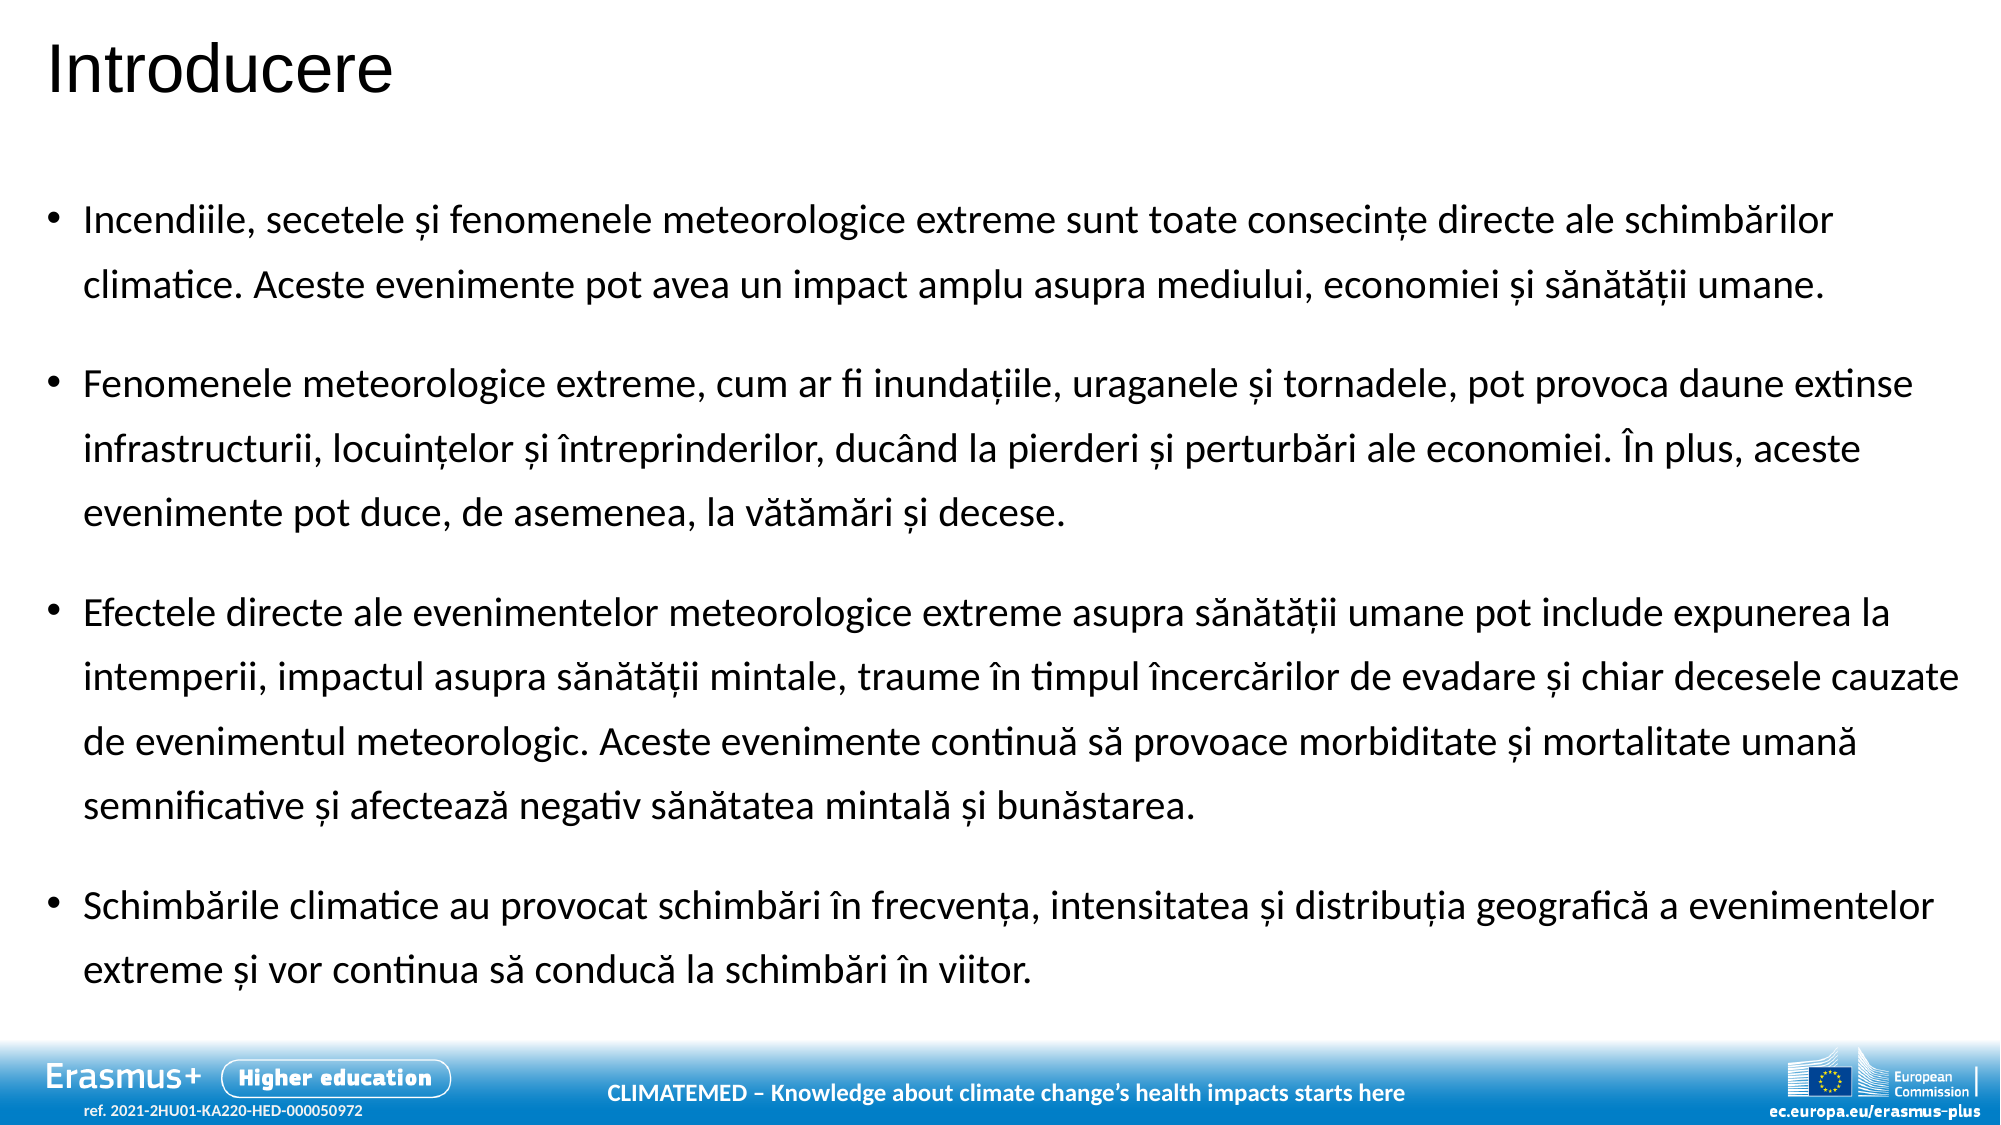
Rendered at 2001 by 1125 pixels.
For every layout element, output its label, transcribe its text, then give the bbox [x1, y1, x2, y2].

list Incendiile, secetele și fenomenele meteorologice extreme sunt toate consecințe directe ale schimbărilor climatice. Aceste evenimente pot avea un impact amplu asupra mediului, economiei și sănătății umane. Fenomenele meteorologice extreme, cum ar fi inundațiile, uraganele și tornadele, pot provoca daune extinse infrastructurii, locuințelor și întreprinderilor, ducând la pierderi și perturbări ale economiei. În plus, aceste evenimente pot duce, de asemenea, la vătămări și decese. Efectele directe ale evenimentelor meteorologice extreme asupra sănătății umane pot include expunerea la intemperii, impactul asupra sănătății mintale, traume în timpul încercărilor de evadare și chiar decesele cauzate de evenimentul meteorologic. Aceste evenimente continuă să provoace morbiditate și mortalitate umană semnificative și afectează negativ sănătatea mintală și bunăstarea. Schimbările climatice au provocat schimbări în frecvența, intensitatea și distribuția geografică a evenimentelor extreme și vor continua să conducă la schimbări în viitor. [31, 169, 1984, 1017]
picture [0, 899, 2000, 1125]
title Introducere [31, 25, 1984, 116]
